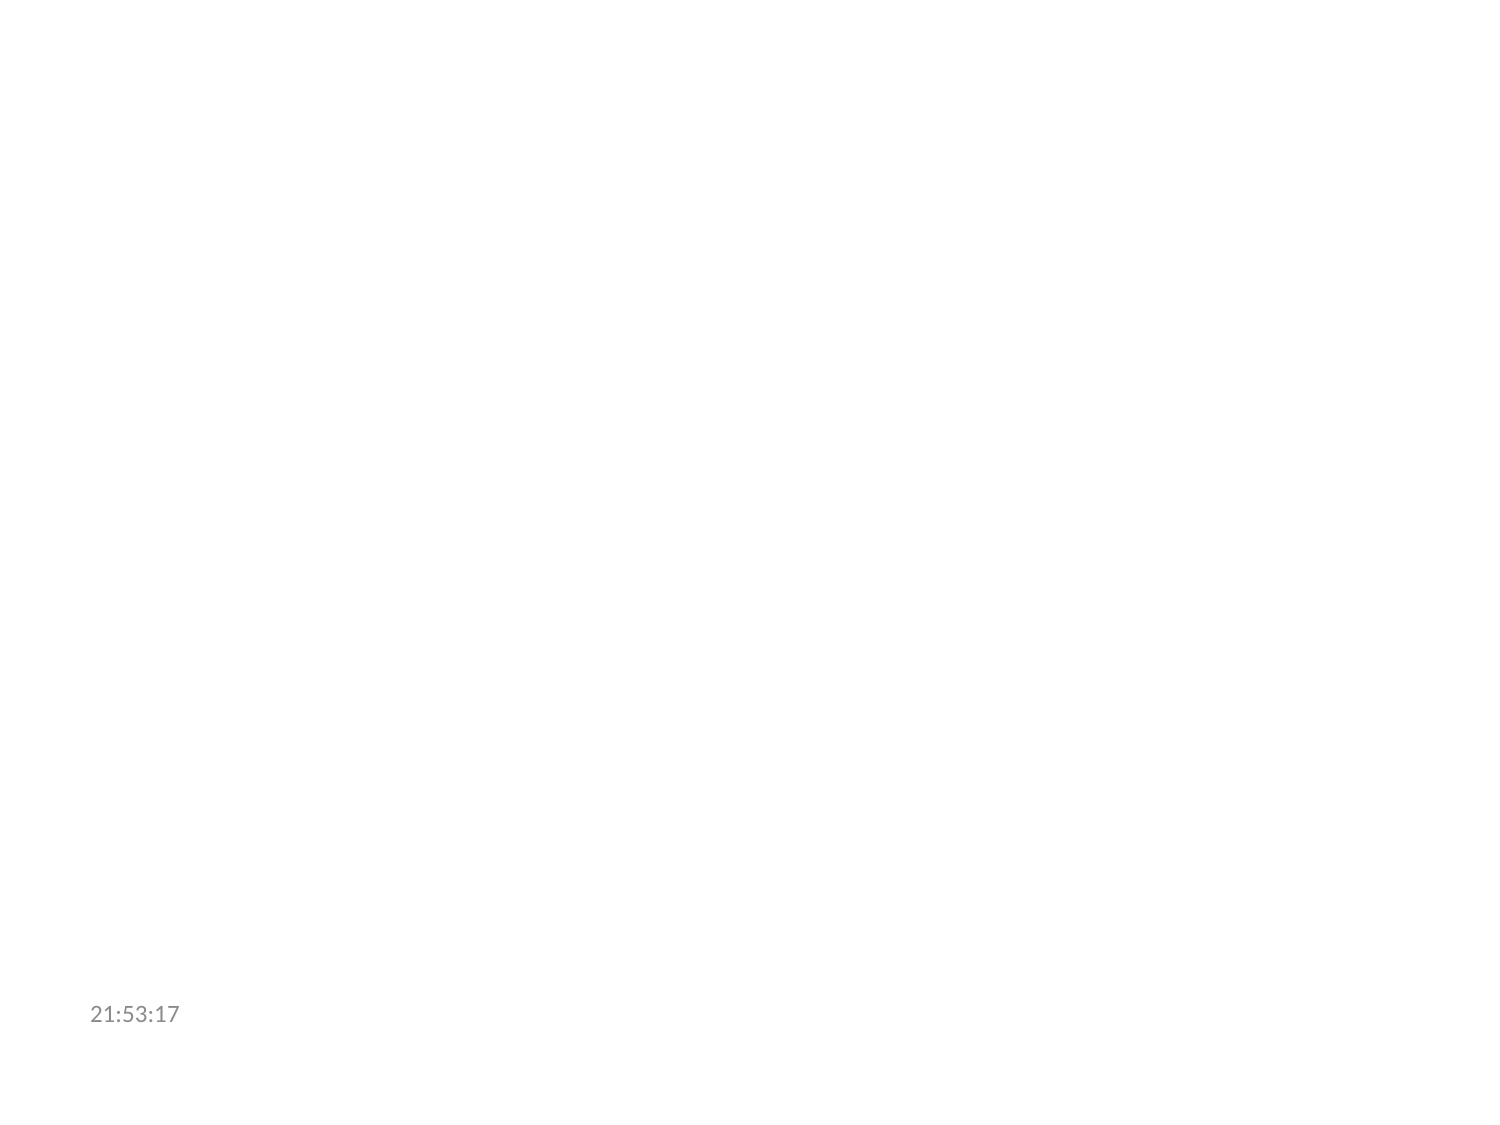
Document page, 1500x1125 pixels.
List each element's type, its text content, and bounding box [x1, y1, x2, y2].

text_box 15:35:09 [75, 982, 425, 1043]
